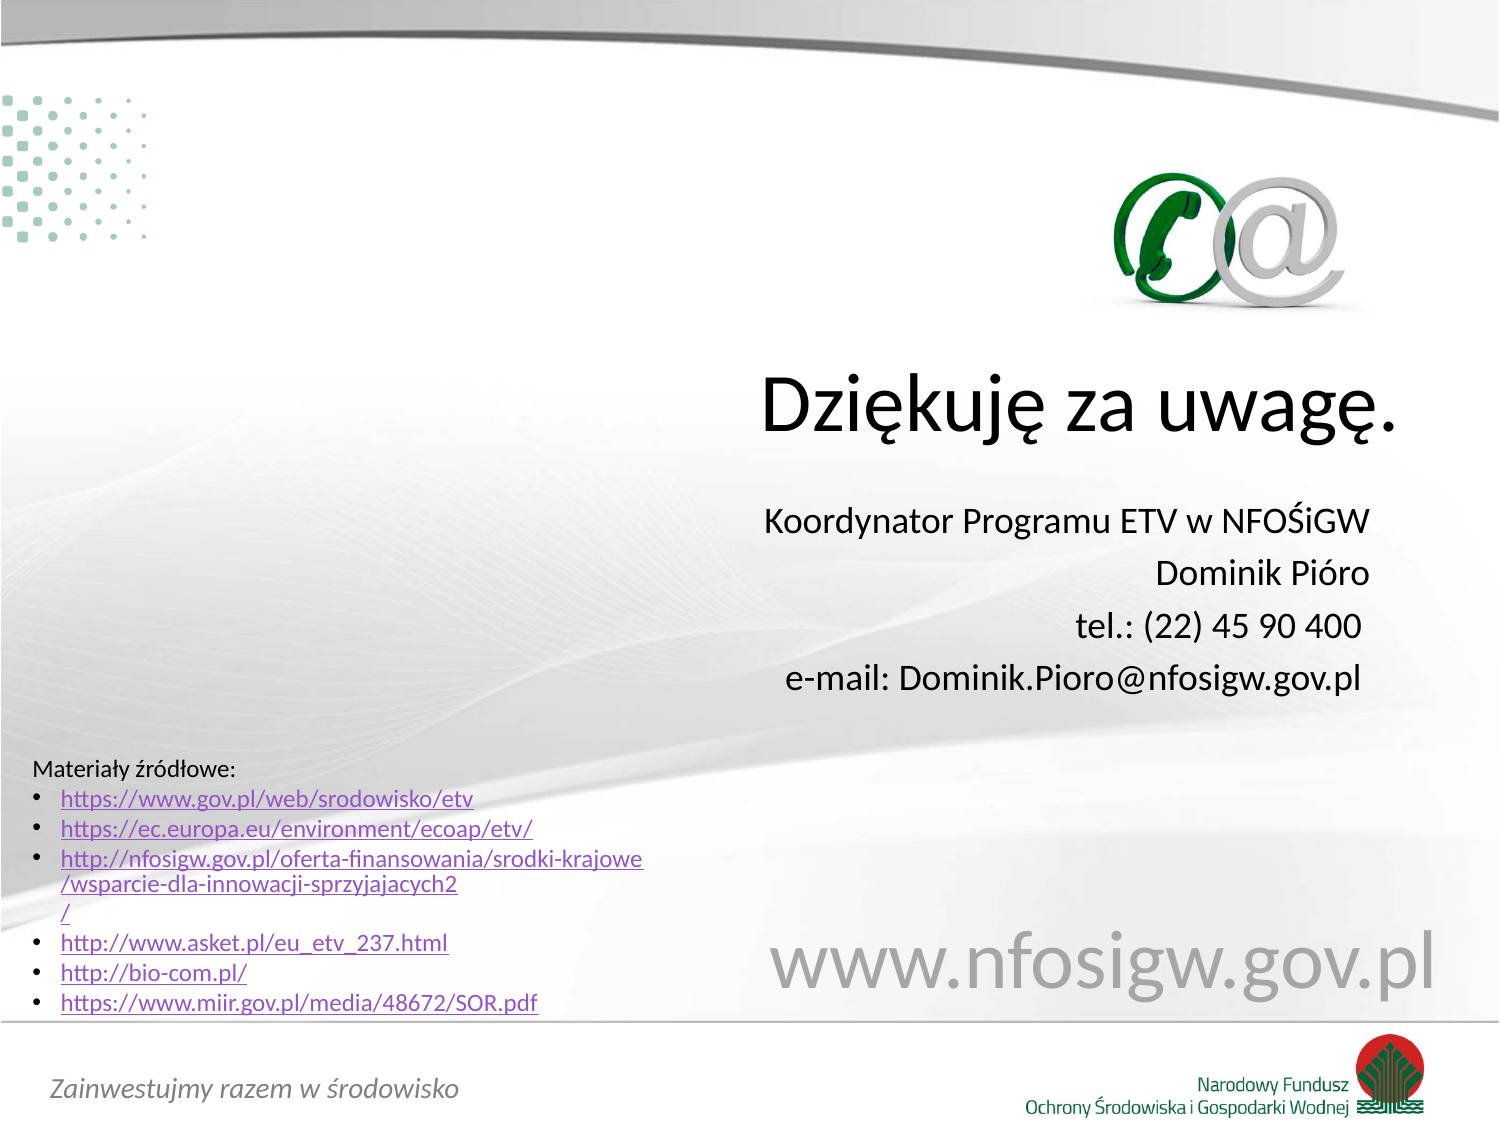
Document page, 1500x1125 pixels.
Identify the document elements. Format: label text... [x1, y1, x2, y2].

text_box Materiały źródłowe: https://www.gov.pl/web/srodowisko/etv https://ec.europa.eu/environment/ecoap/etv/ http://nfosigw.gov.pl/oferta-finansowania/srodki-krajowe/wsparcie-dla-innowacji-sprzyjajacych2/ http://www.asket.pl/eu_etv_237.html http://bio-com.pl/ https://www.miir.gov.pl/media/48672/SOR.pdf [17, 744, 668, 1119]
text_box www.nfosigw.gov.pl [668, 898, 1454, 1011]
text_box [105, 703, 1456, 816]
list Dziękuję za uwagę. [64, 340, 1415, 453]
picture [0, 0, 1499, 1023]
picture [1026, 1034, 1424, 1118]
text_box Koordynator Programu ETV w NFOŚiGW Dominik Pióro tel.: (22) 45 90 400 e-mail: Dominik.Pioro@nfosigw.gov.pl [35, 453, 1386, 744]
